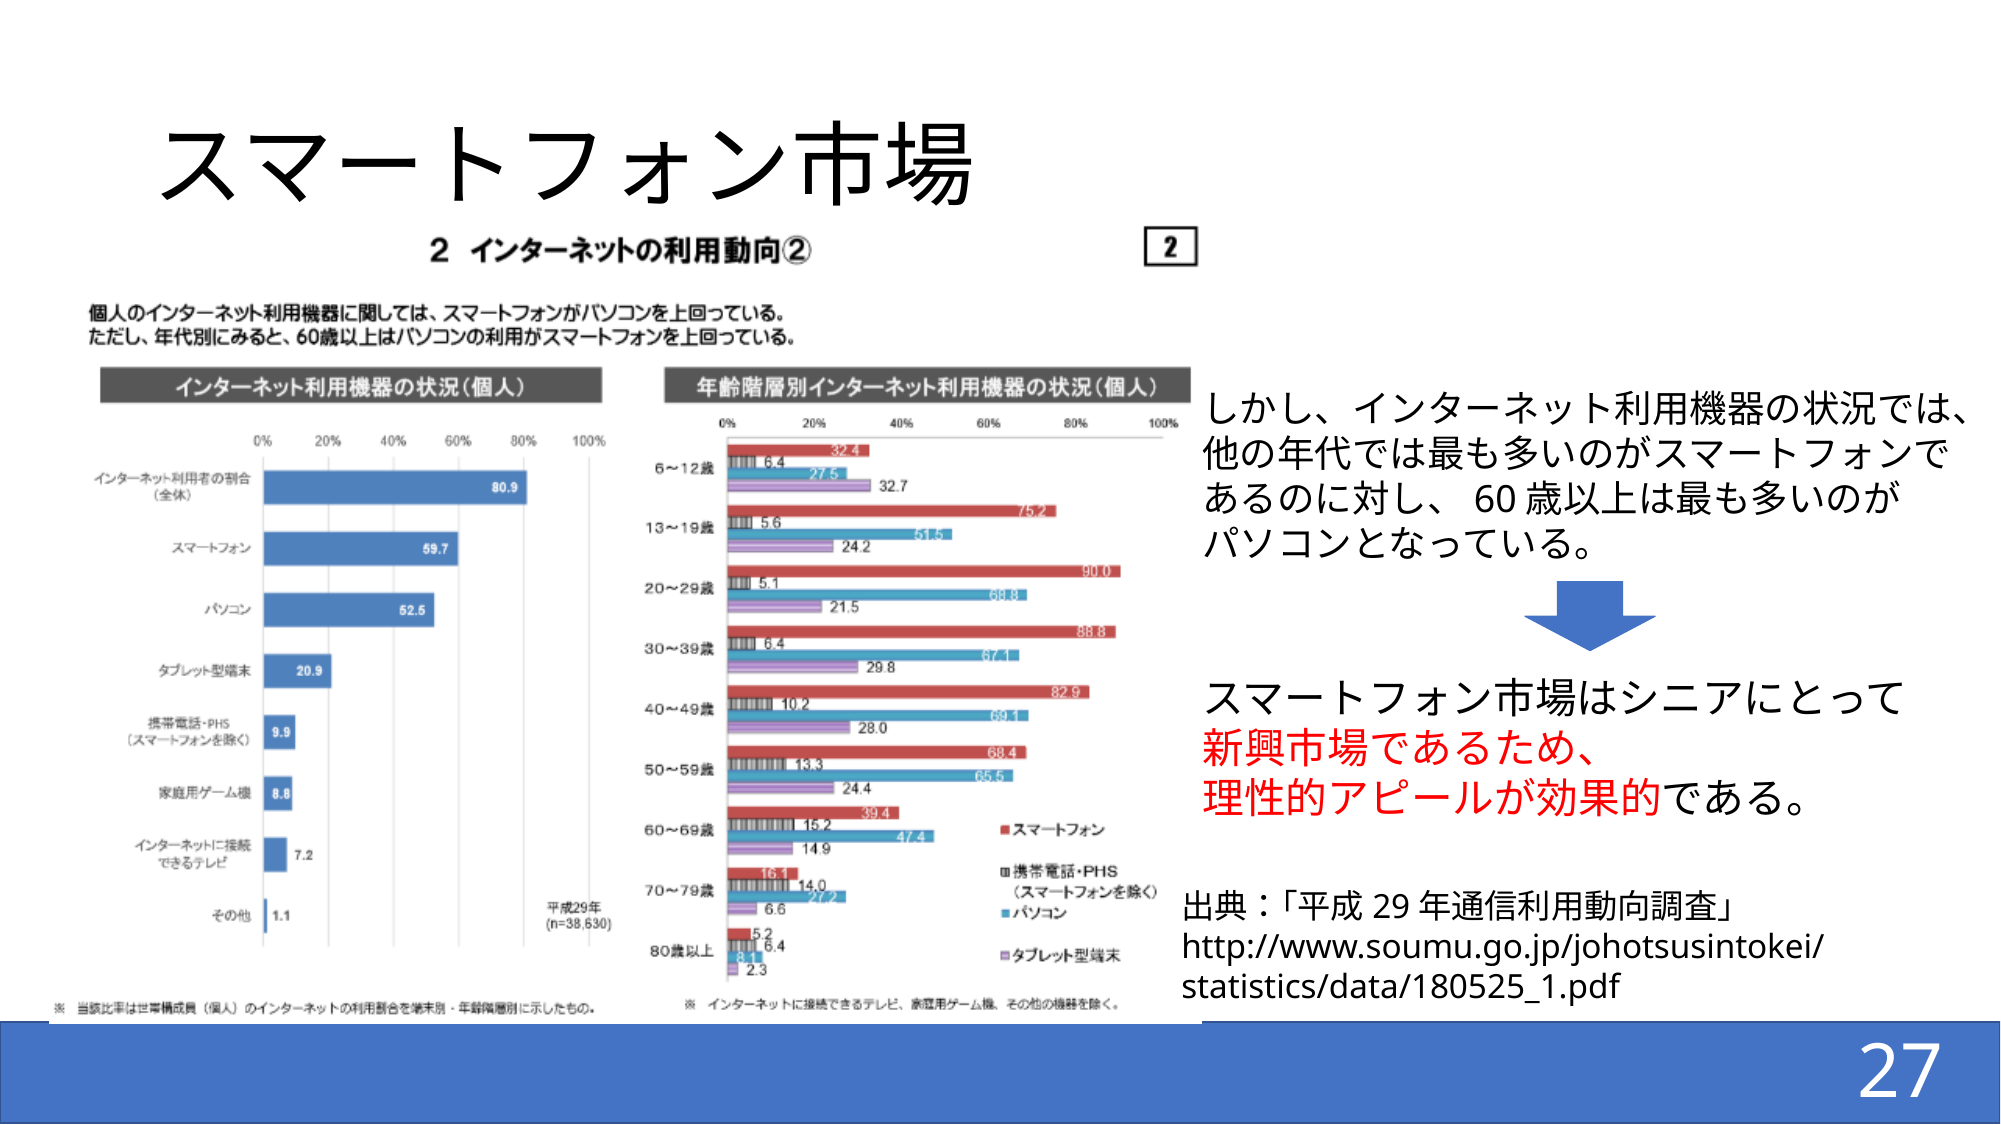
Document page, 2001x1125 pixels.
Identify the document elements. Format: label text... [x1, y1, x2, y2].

text_box 出典：｢平成29年通信利用動向調査｣ http://www.soumu.go.jp/johotsusintokei/statistics/data/180525_1.pdf [1202, 877, 2000, 1013]
slide_number 27 [1507, 1043, 1958, 1104]
text_box しかし、インターネット利用機器の状況では、 他の年代では最も多いのがスマートフォンで あるのに対し、60歳以上は最も多いのが パソコンとなっている。 [1202, 377, 2000, 573]
title スマートフォン市場 [137, 59, 1863, 278]
text_box [1524, 581, 1656, 652]
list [49, 225, 1202, 1024]
text_box スマートフォン市場はシニアにとって 新興市場であるため、 理性的アピールが効果的である。 [1202, 664, 1987, 830]
